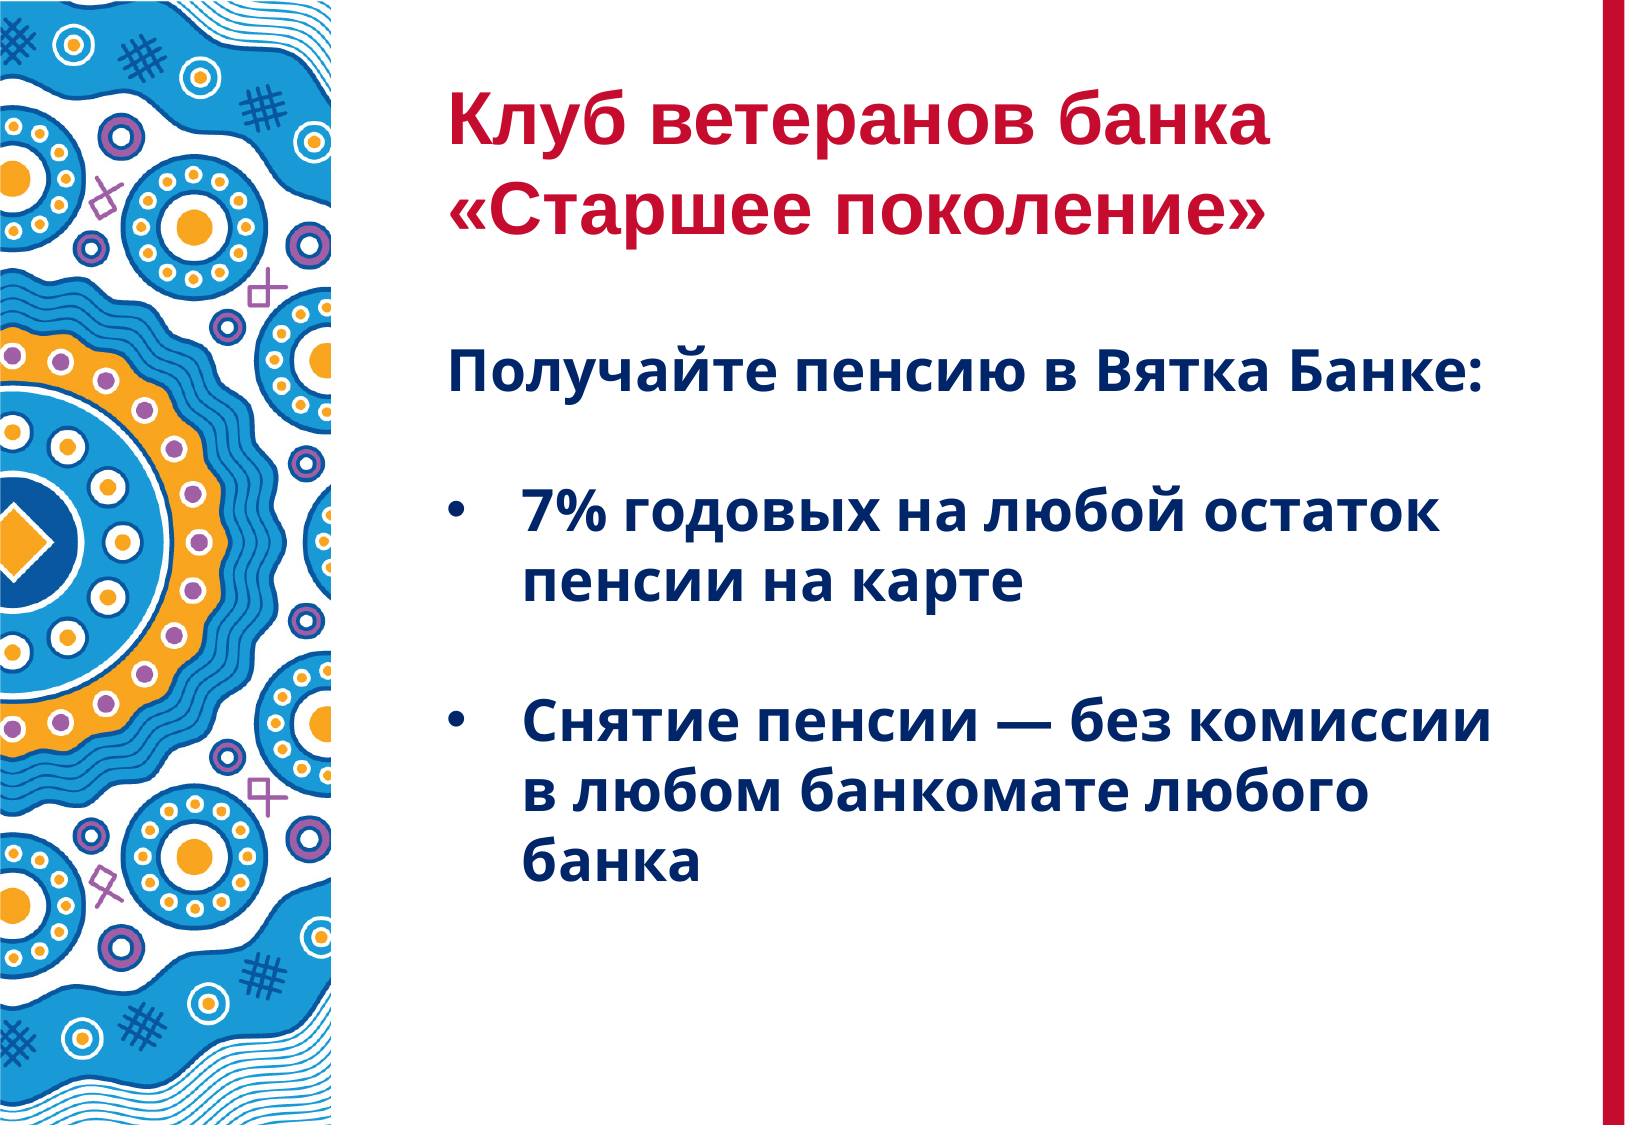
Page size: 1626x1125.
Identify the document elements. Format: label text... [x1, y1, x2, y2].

text_box Получайте пенсию в Вятка Банке: 7% годовых на любой остаток пенсии на карте Снятие пенсии — без комиссии в любом банкомате любого банка [432, 326, 1518, 1041]
picture [0, 0, 434, 1125]
title Клуб ветеранов банка «Старшее поколение» [431, 66, 1625, 255]
